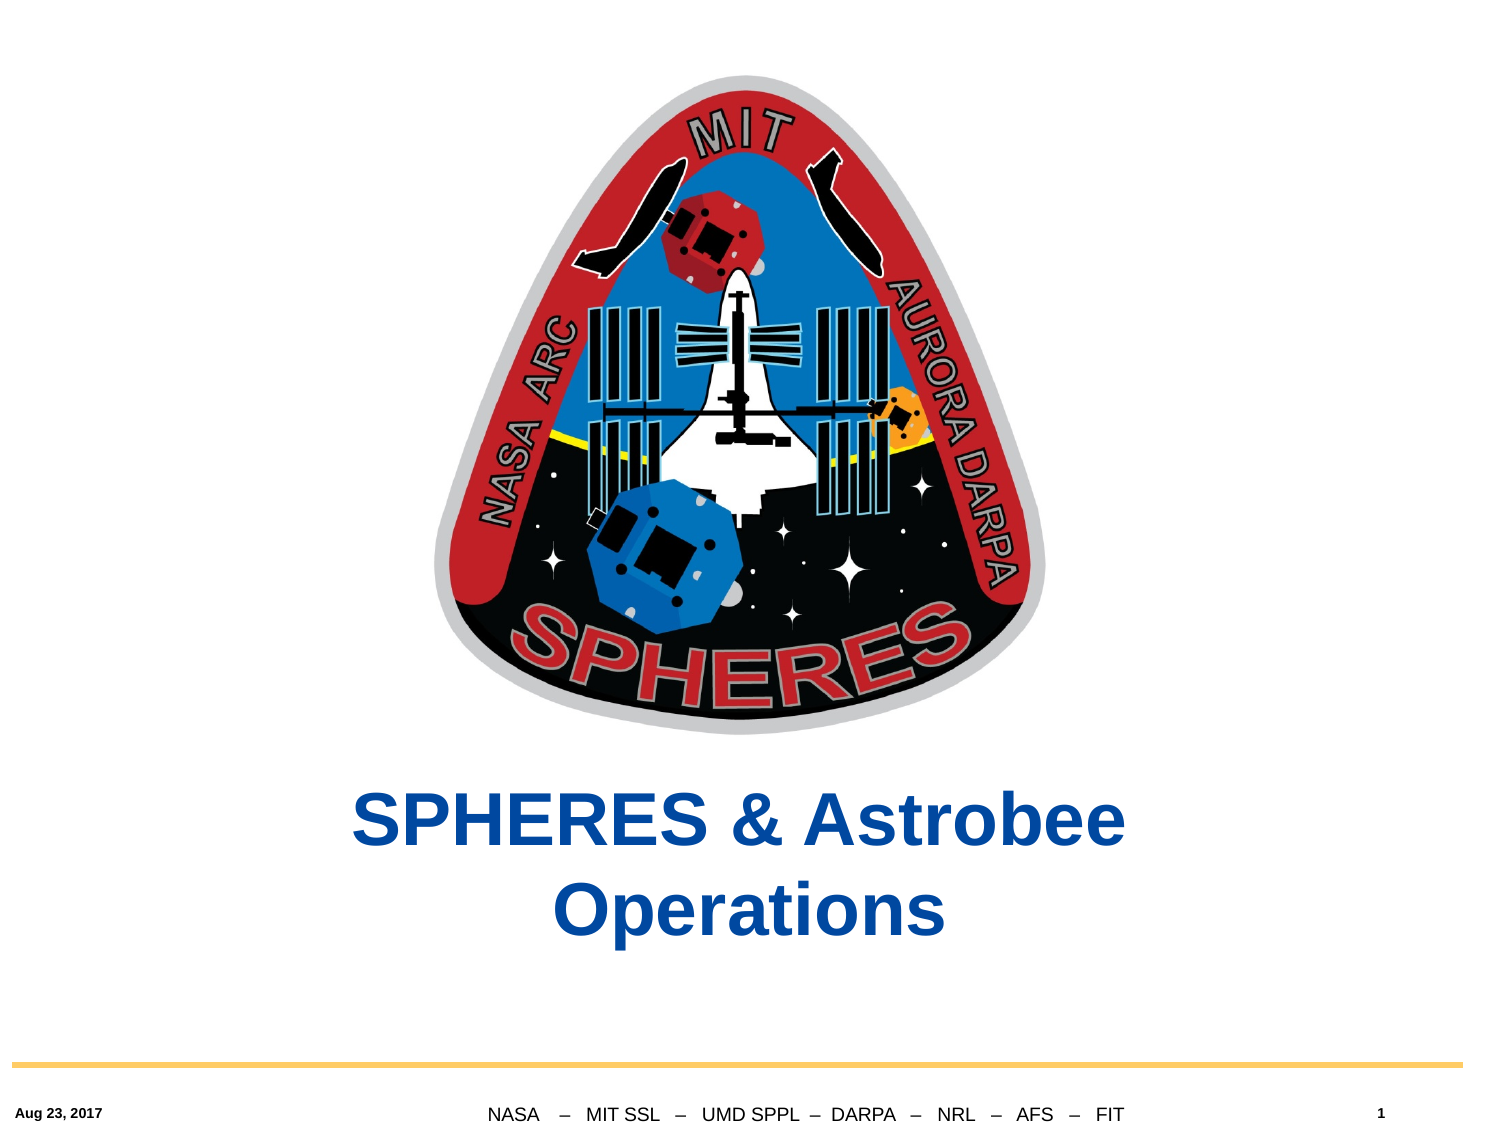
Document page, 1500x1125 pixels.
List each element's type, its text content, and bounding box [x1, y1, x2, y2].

picture [0, 0, 1500, 738]
subtitle SPHERES & Astrobee Operations [224, 762, 1276, 926]
